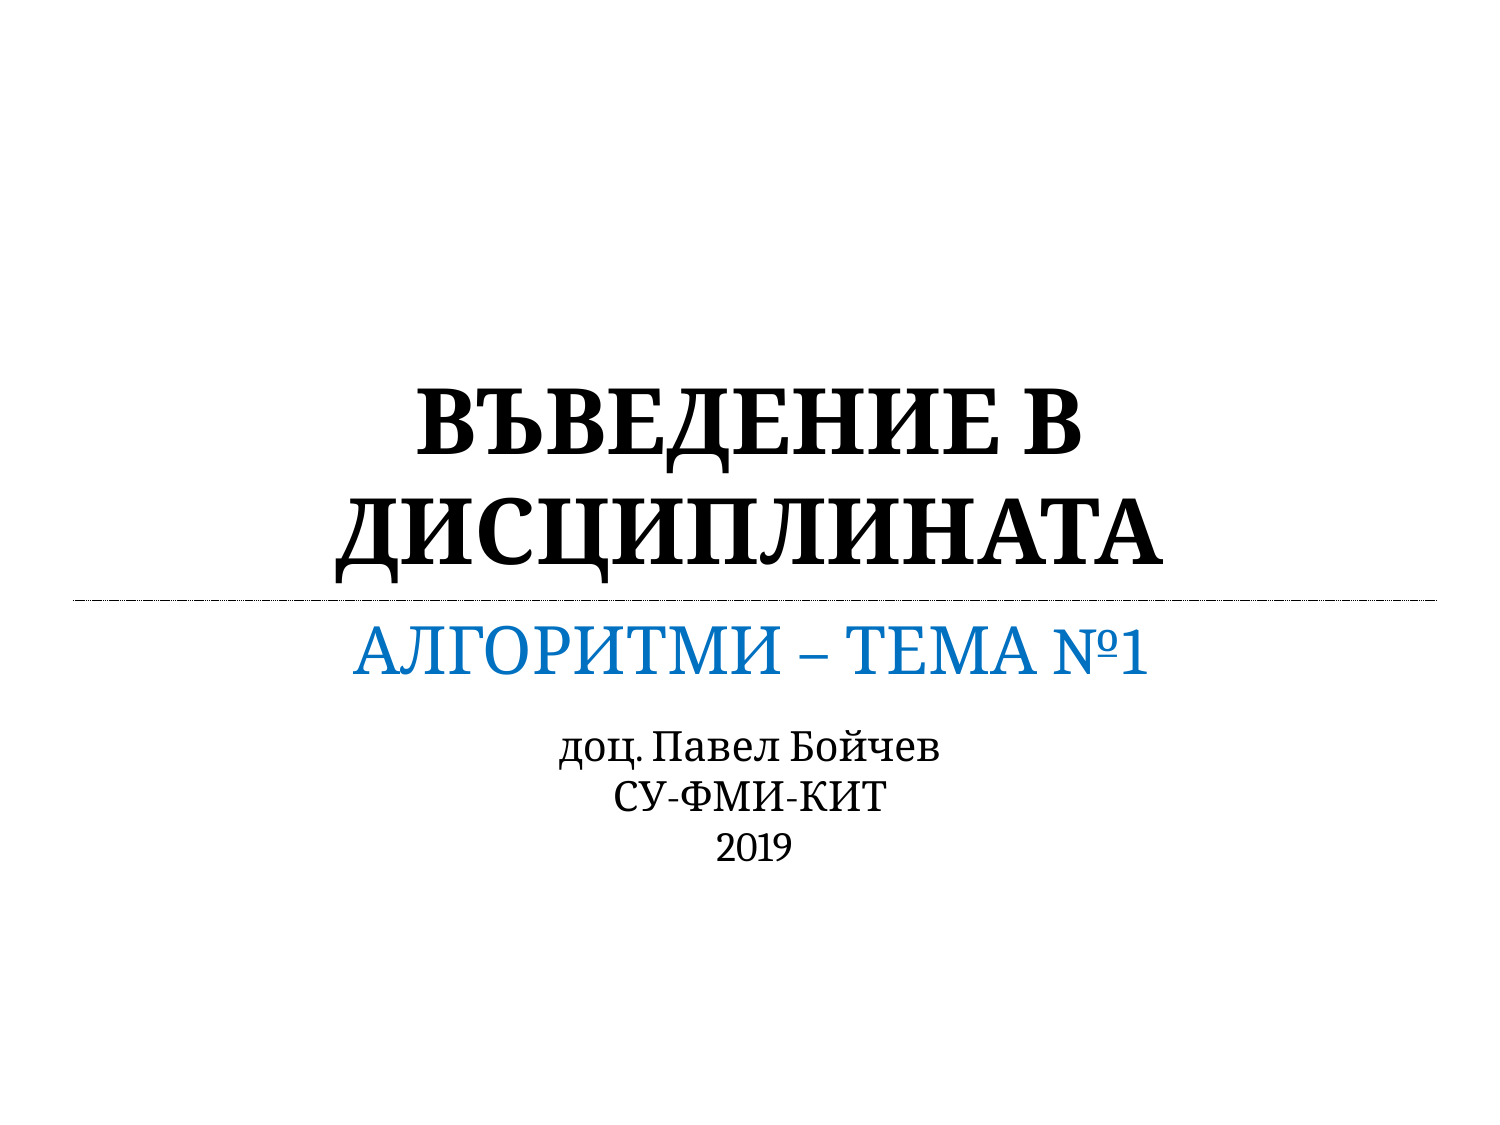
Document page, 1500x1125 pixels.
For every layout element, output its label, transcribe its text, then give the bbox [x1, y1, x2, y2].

title Въведение в дисциплината [0, 346, 1500, 594]
subtitle Алгоритми – тема №1 [0, 597, 1500, 716]
